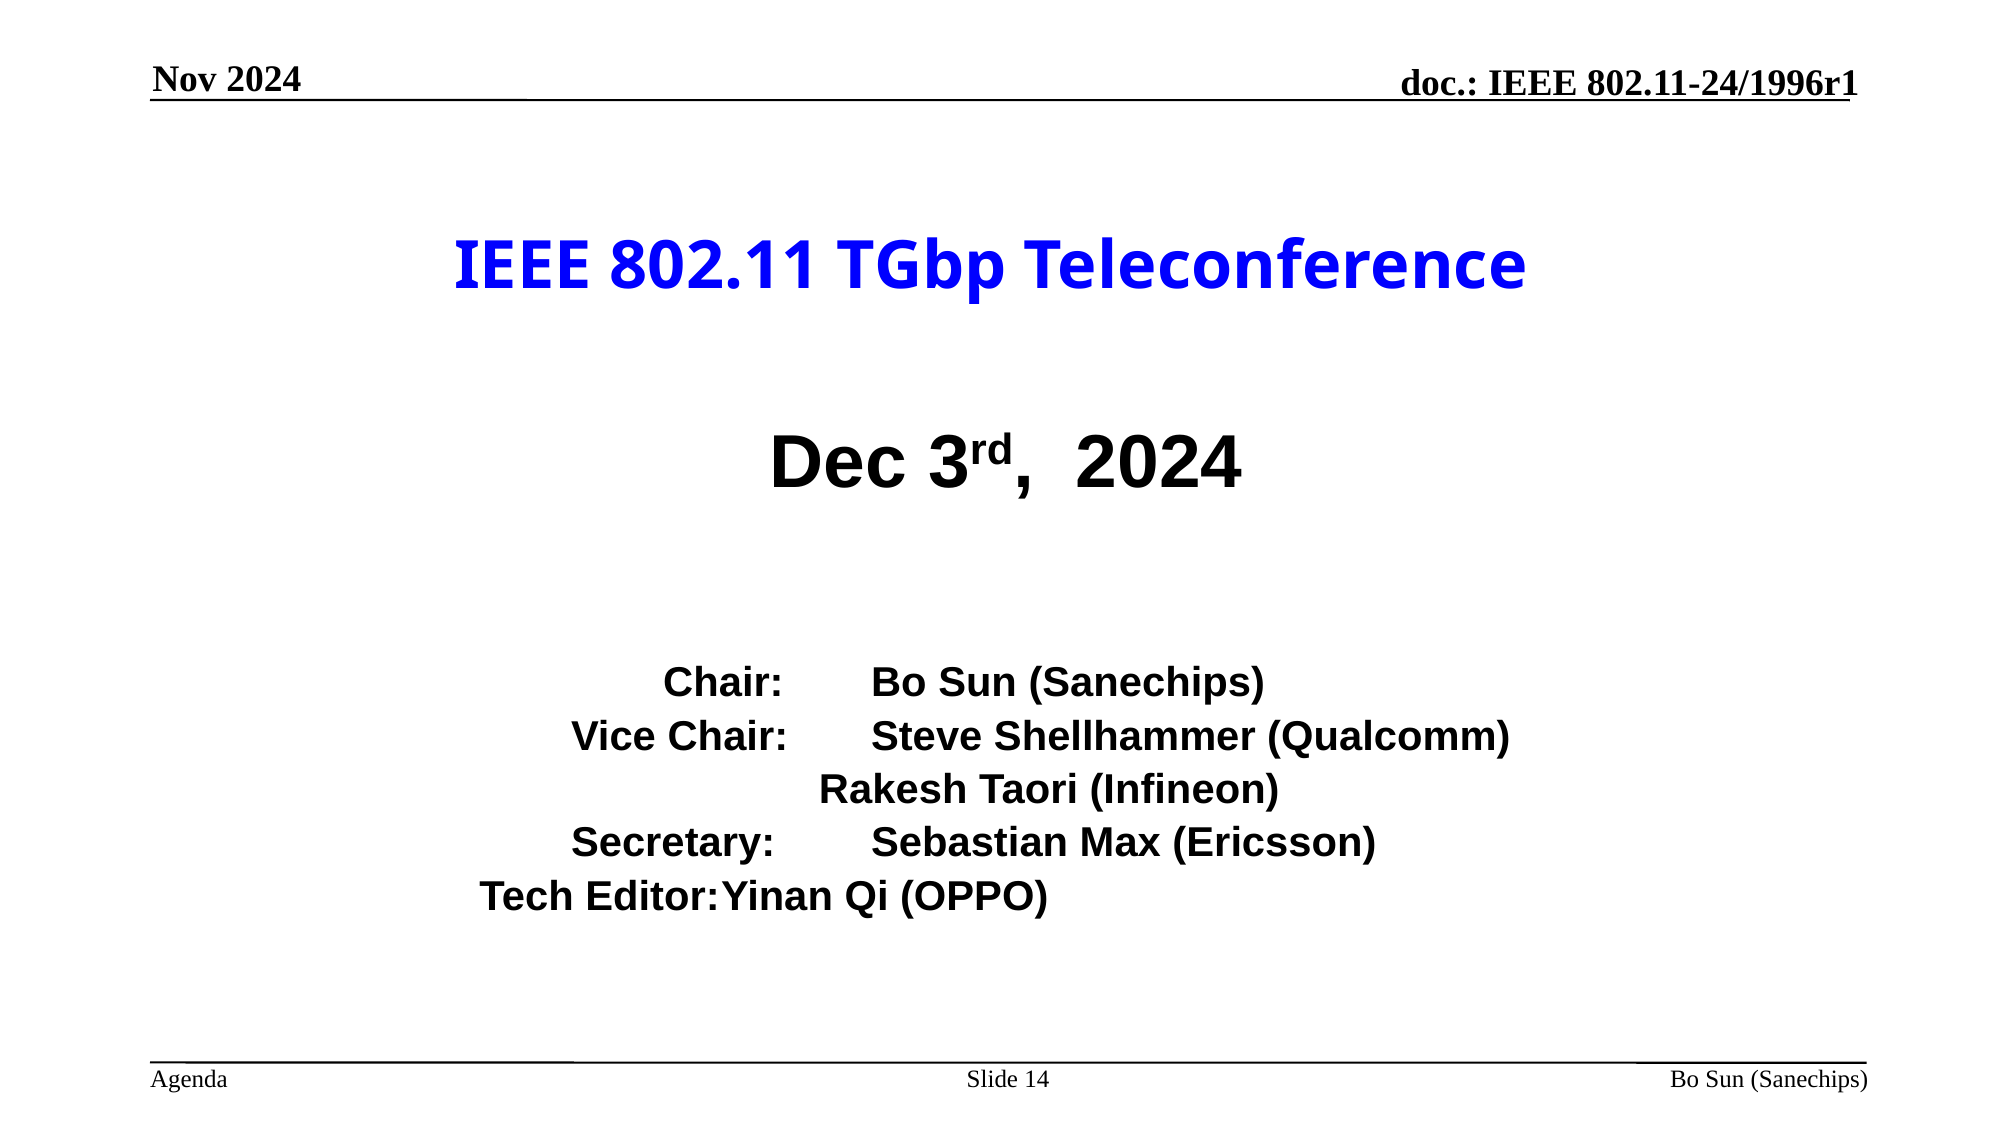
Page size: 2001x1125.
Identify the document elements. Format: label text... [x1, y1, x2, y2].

footer Bo Sun (Sanechips) [1171, 1061, 1869, 1093]
text_box IEEE 802.11 TGbp Teleconference [288, 112, 1695, 349]
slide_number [152, 54, 563, 100]
text_box Dec 3rd, 2024 Chair: Bo Sun (Sanechips) Vice Chair: Steve Shellhammer (Qualcomm) Rakesh Taori (Infineon) Secretary: Sebastian Max (Ericsson) Tech Editor: Yinan Qi (OPPO) [200, 349, 1813, 1027]
slide_number Slide [949, 1061, 1067, 1123]
